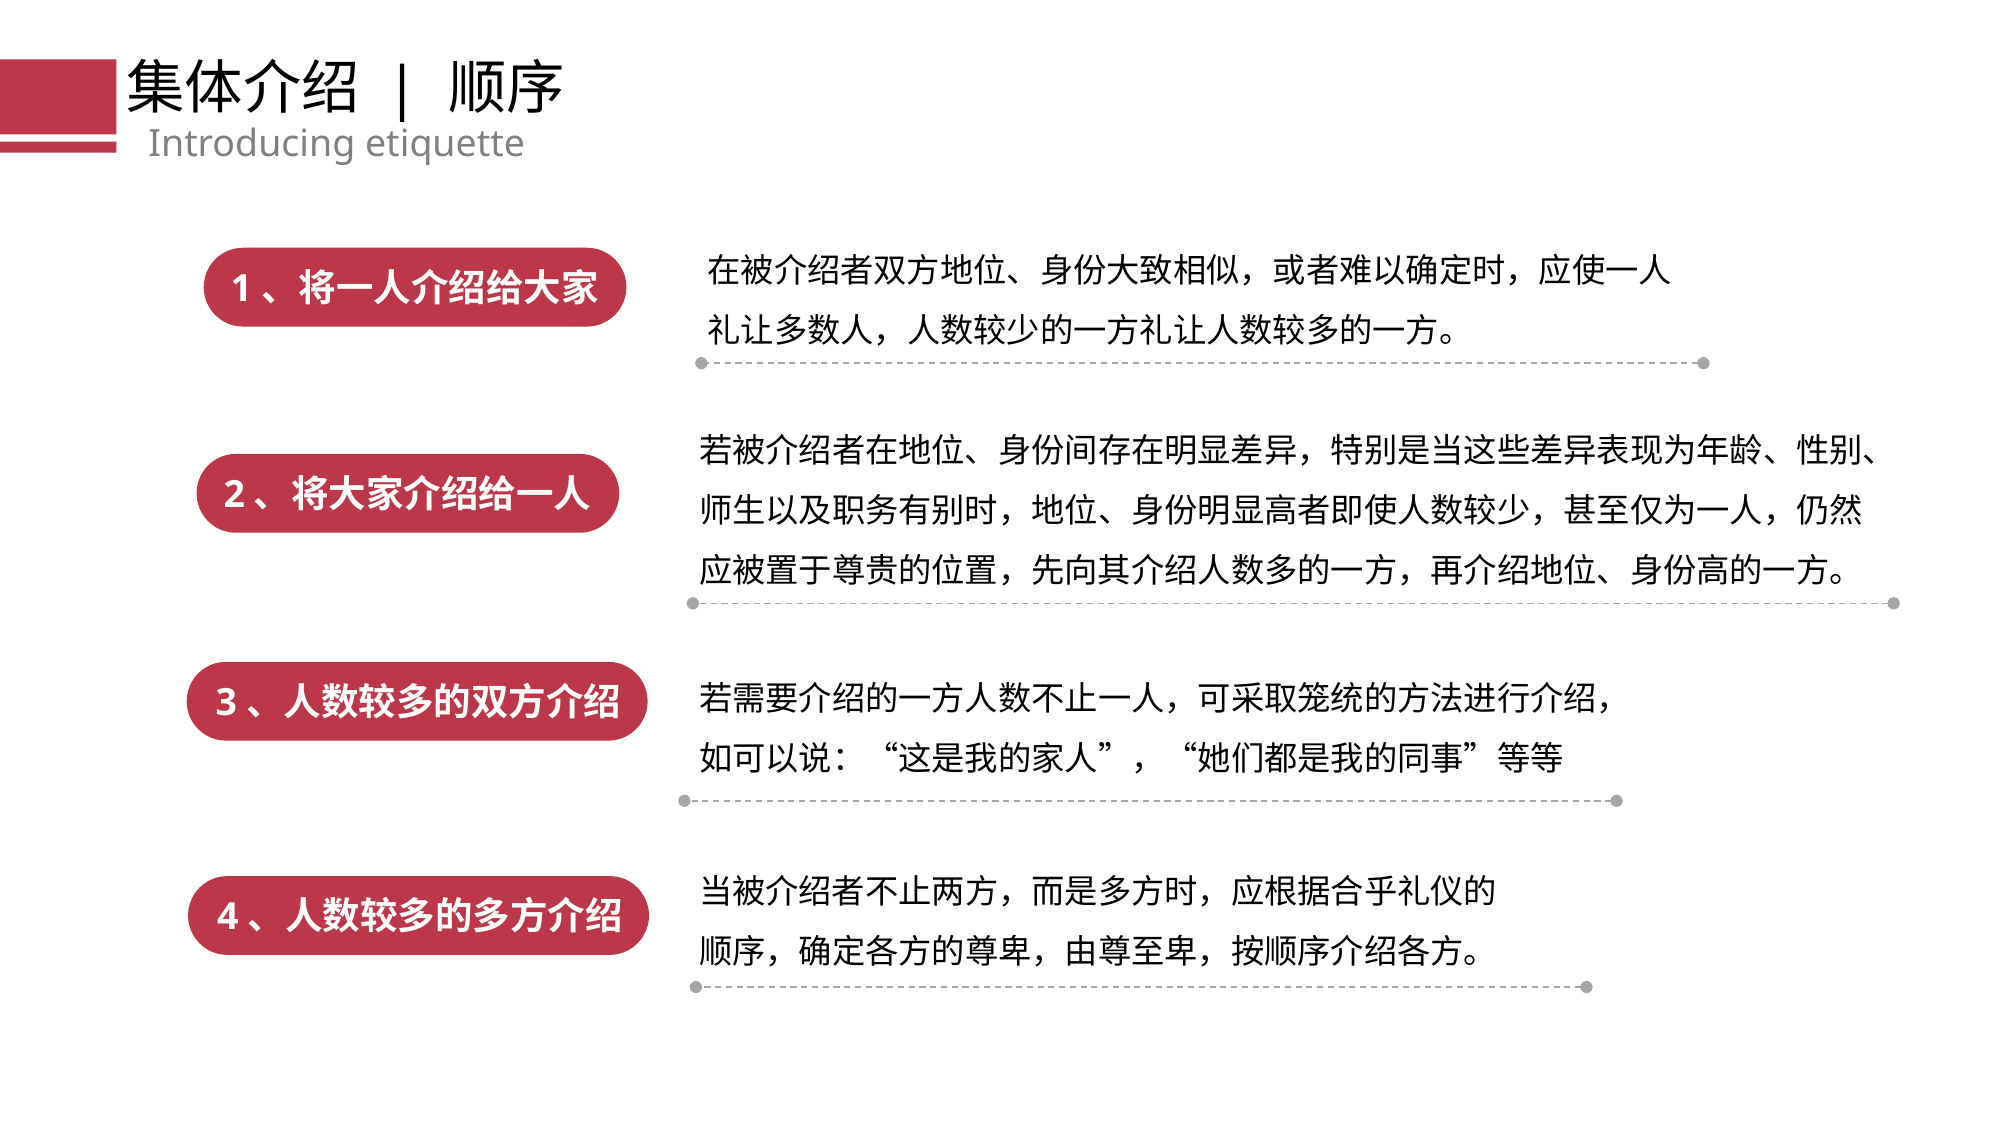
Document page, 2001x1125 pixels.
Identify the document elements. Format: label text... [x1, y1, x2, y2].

text_box 在被介绍者双方地位、身份大致相似，或者难以确定时，应使一人礼让多数人，人数较少的一方礼让人数较多的一方。 [692, 222, 1712, 357]
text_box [186, 661, 648, 741]
text_box 当被介绍者不止两方，而是多方时，应根据合乎礼仪的顺序，确定各方的尊卑，由尊至卑，按顺序介绍各方。 [684, 842, 1534, 978]
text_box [203, 247, 627, 327]
text_box 若需要介绍的一方人数不止一人，可采取笼统的方法进行介绍，如可以说：“这是我的家人”，“她们都是我的同事”等等 [684, 649, 1654, 785]
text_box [0, 42, 563, 172]
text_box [187, 876, 649, 955]
text_box 若被介绍者在地位、身份间存在明显差异，特别是当这些差异表现为年龄、性别、师生以及职务有别时，地位、身份明显高者即使人数较少，甚至仅为一人，仍然应被置于尊贵的位置，先向其介绍人数多的一方，再介绍地位、身份高的一方。 [684, 401, 1894, 597]
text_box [196, 453, 620, 533]
